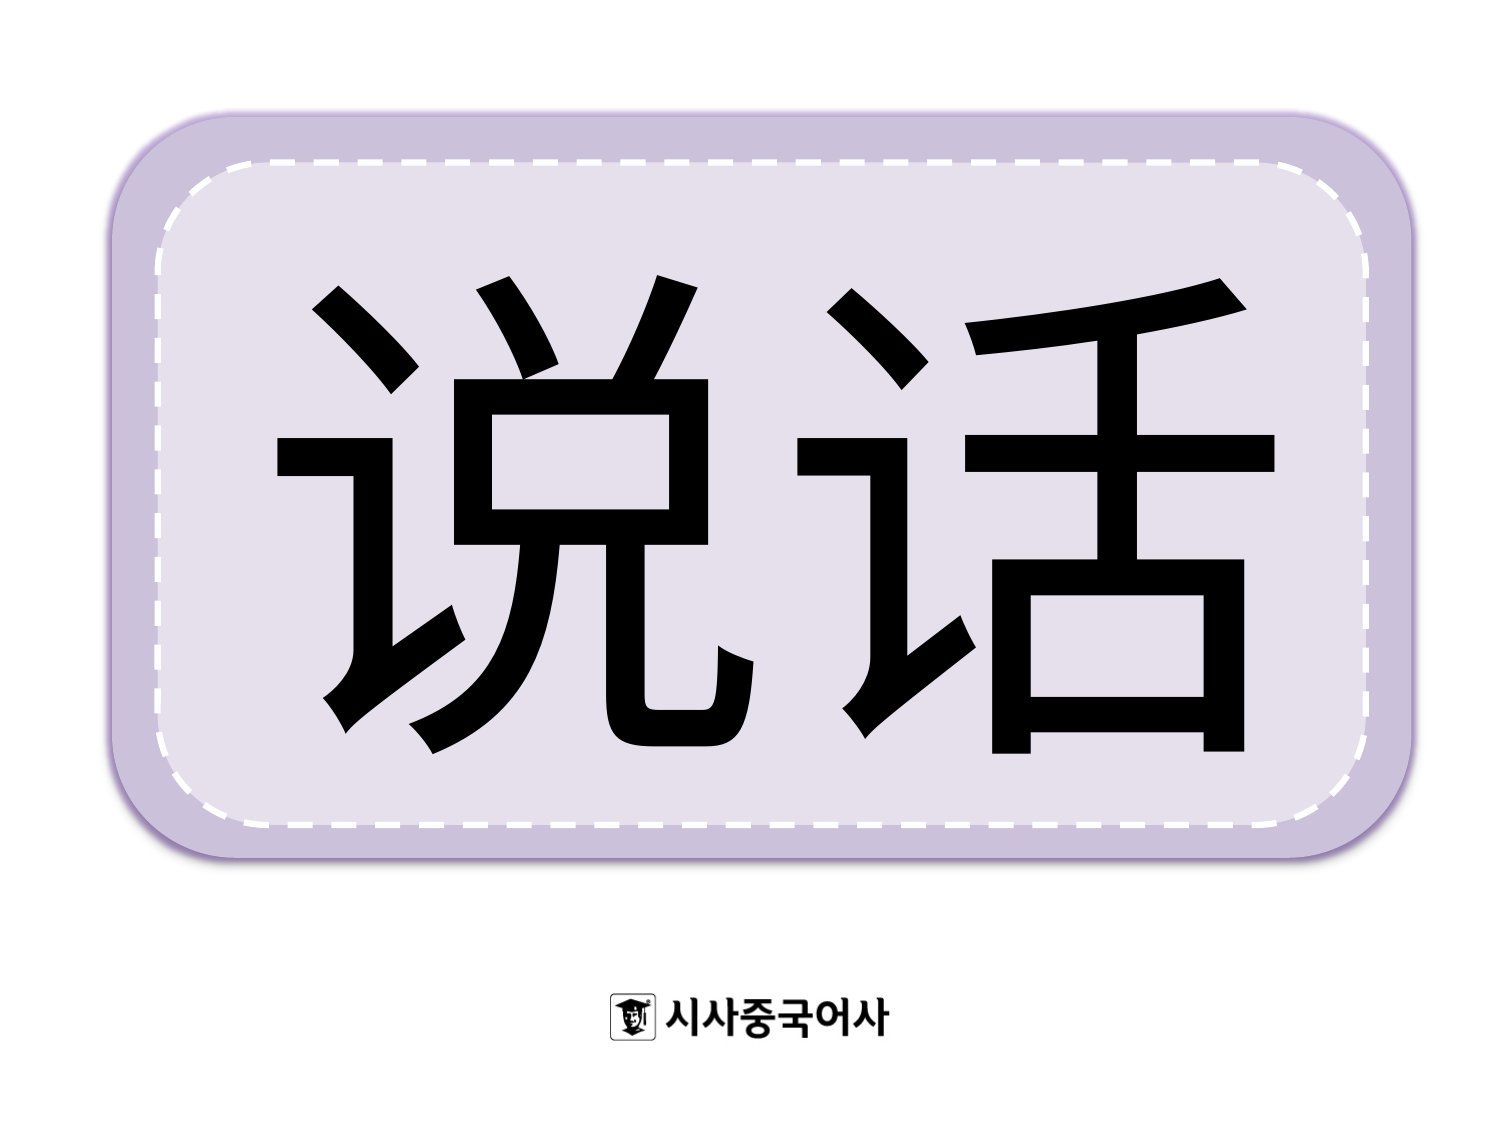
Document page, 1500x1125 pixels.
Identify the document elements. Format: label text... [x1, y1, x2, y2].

text_box [162, 160, 1371, 824]
text_box 说话 [171, 172, 1380, 836]
picture [602, 987, 898, 1047]
